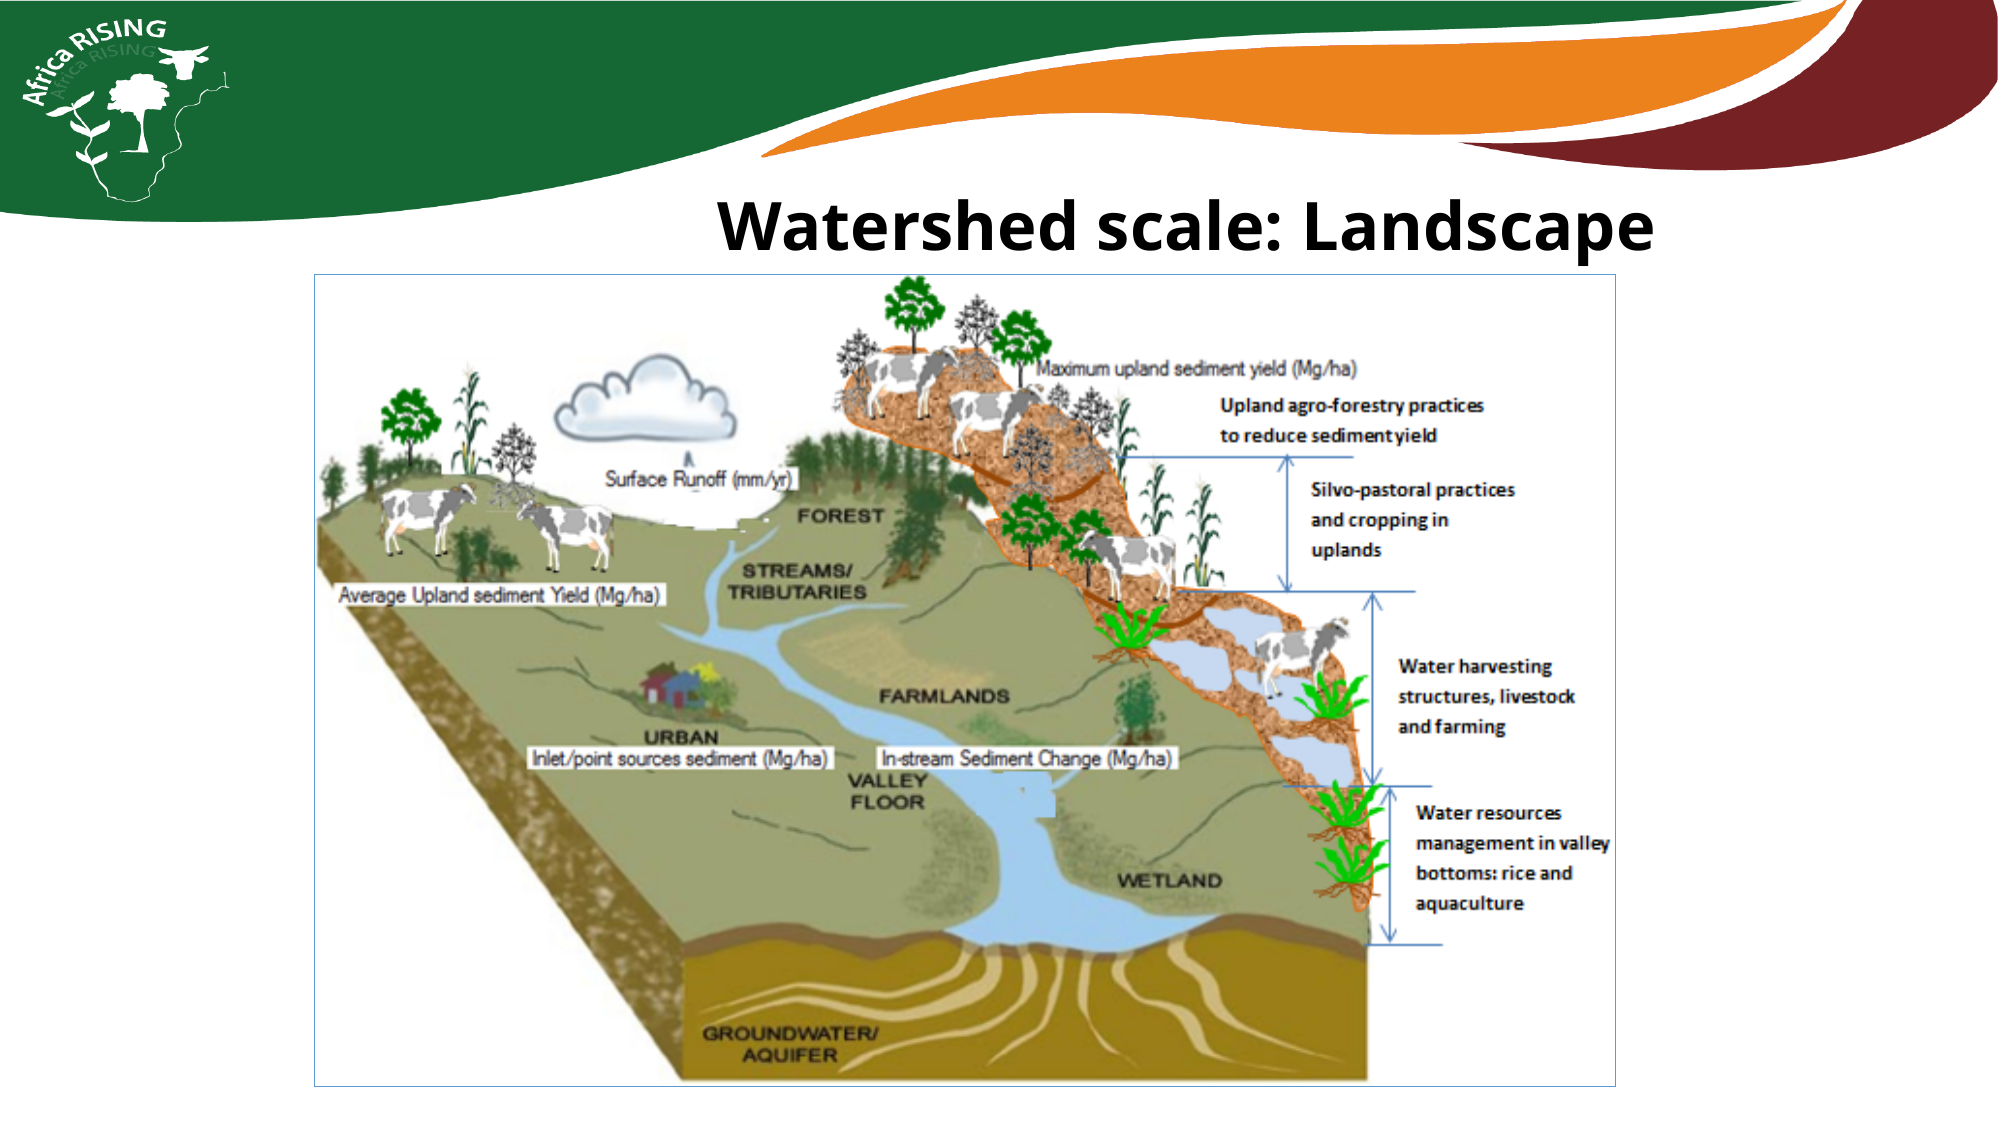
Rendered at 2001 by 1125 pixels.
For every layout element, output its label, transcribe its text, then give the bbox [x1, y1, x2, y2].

picture [0, 0, 1998, 222]
list Watershed scale: Landscape [560, 177, 1673, 315]
picture [314, 274, 1616, 1087]
